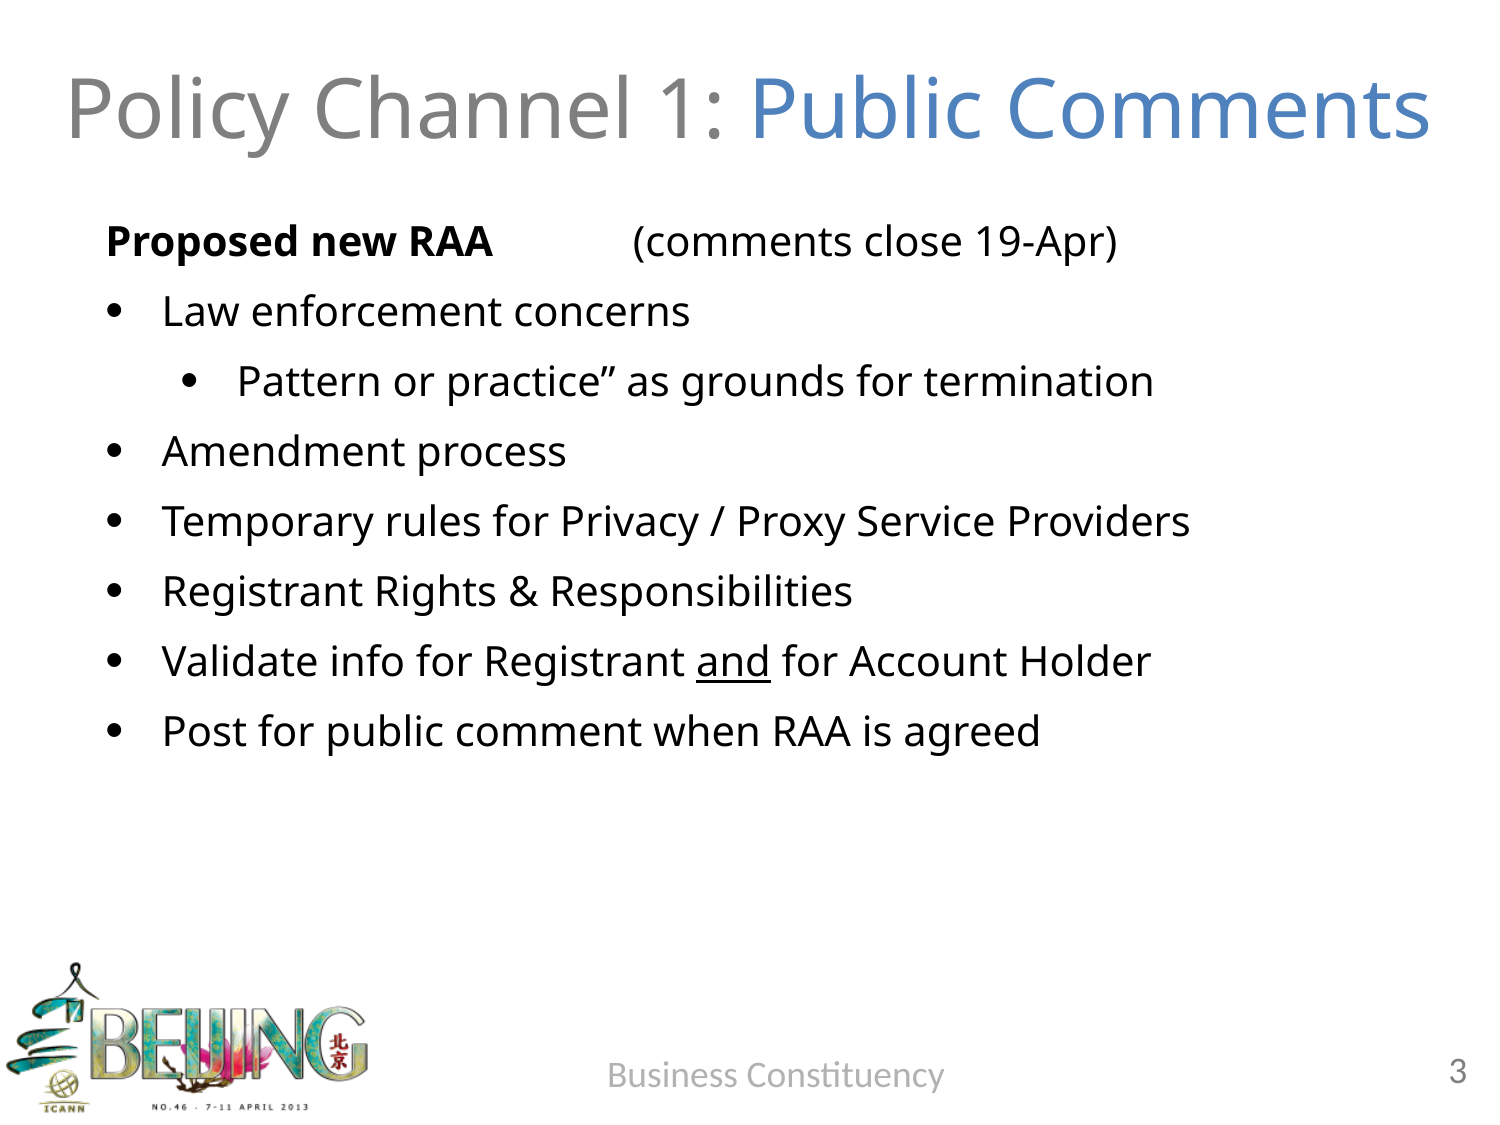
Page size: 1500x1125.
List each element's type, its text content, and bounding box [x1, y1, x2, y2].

picture [0, 955, 379, 1125]
text_box Proposed new RAA (comments close 19-Apr) Law enforcement concerns Pattern or practice” as grounds for termination Amendment process Temporary rules for Privacy / Proxy Service Providers Registrant Rights & Responsibilities Validate info for Registrant and for Account Holder Post for public comment when RAA is agreed [90, 187, 1400, 1042]
slide_number 3 [1132, 1038, 1483, 1099]
footer Business Constituency [538, 1042, 1014, 1103]
text_box Policy Channel 1: Public Comments [50, 24, 1450, 163]
